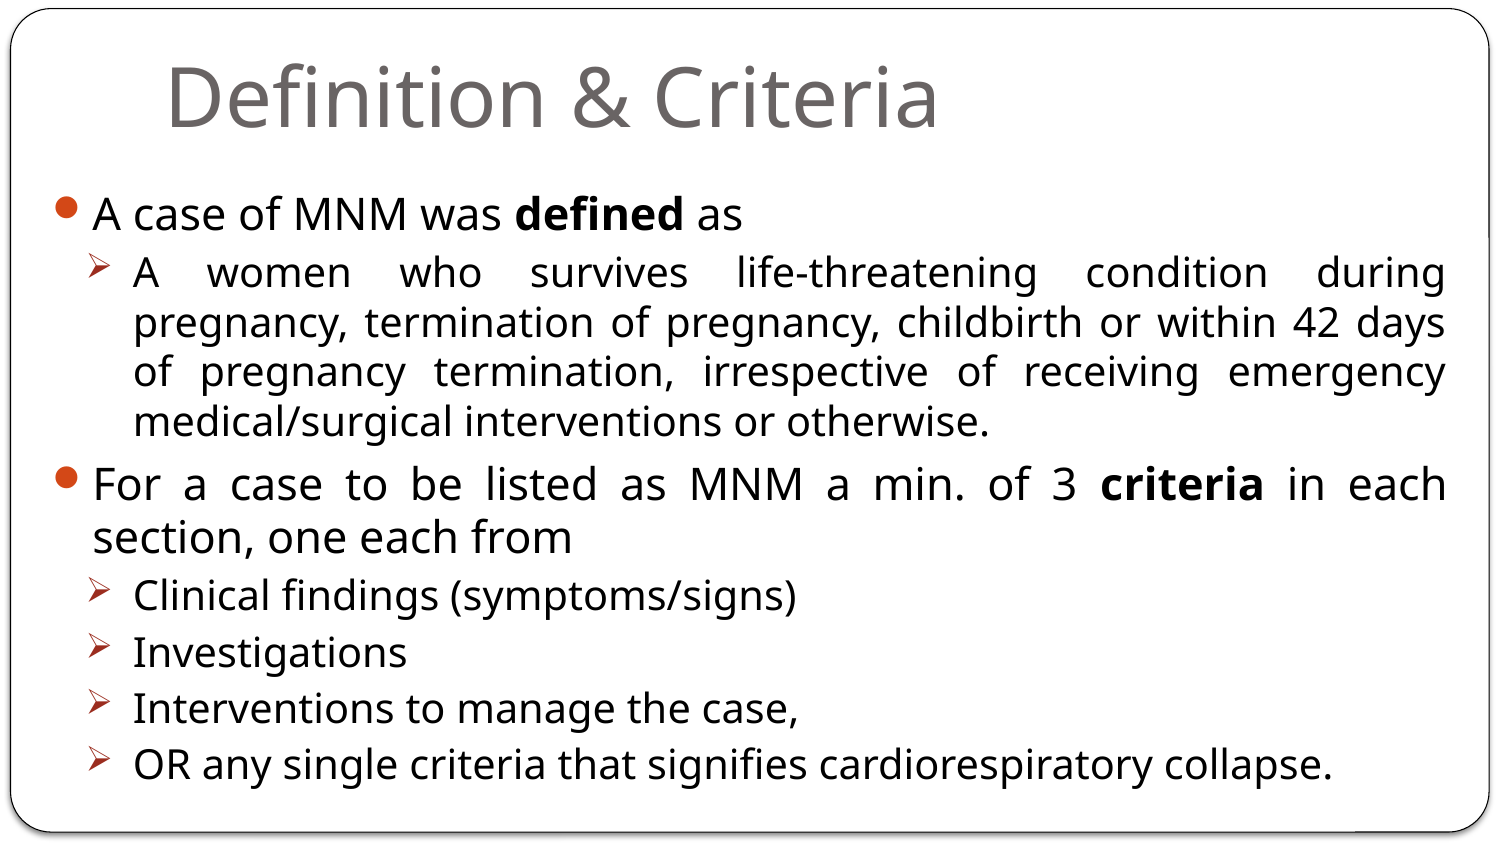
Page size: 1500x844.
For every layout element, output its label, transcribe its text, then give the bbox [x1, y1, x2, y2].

list A case of MNM was defined as A women who survives life-threatening condition during pregnancy, termination of pregnancy, childbirth or within 42 days of pregnancy termination, irrespective of receiving emergency medical/surgical interventions or otherwise. For a case to be listed as MNM a min. of 3 criteria in each section, one each from Clinical findings (symptoms/signs) Investigations Interventions to manage the case, OR any single criteria that signifies cardiorespiratory collapse. [37, 178, 1463, 797]
title Definition & Criteria [150, 33, 1425, 160]
